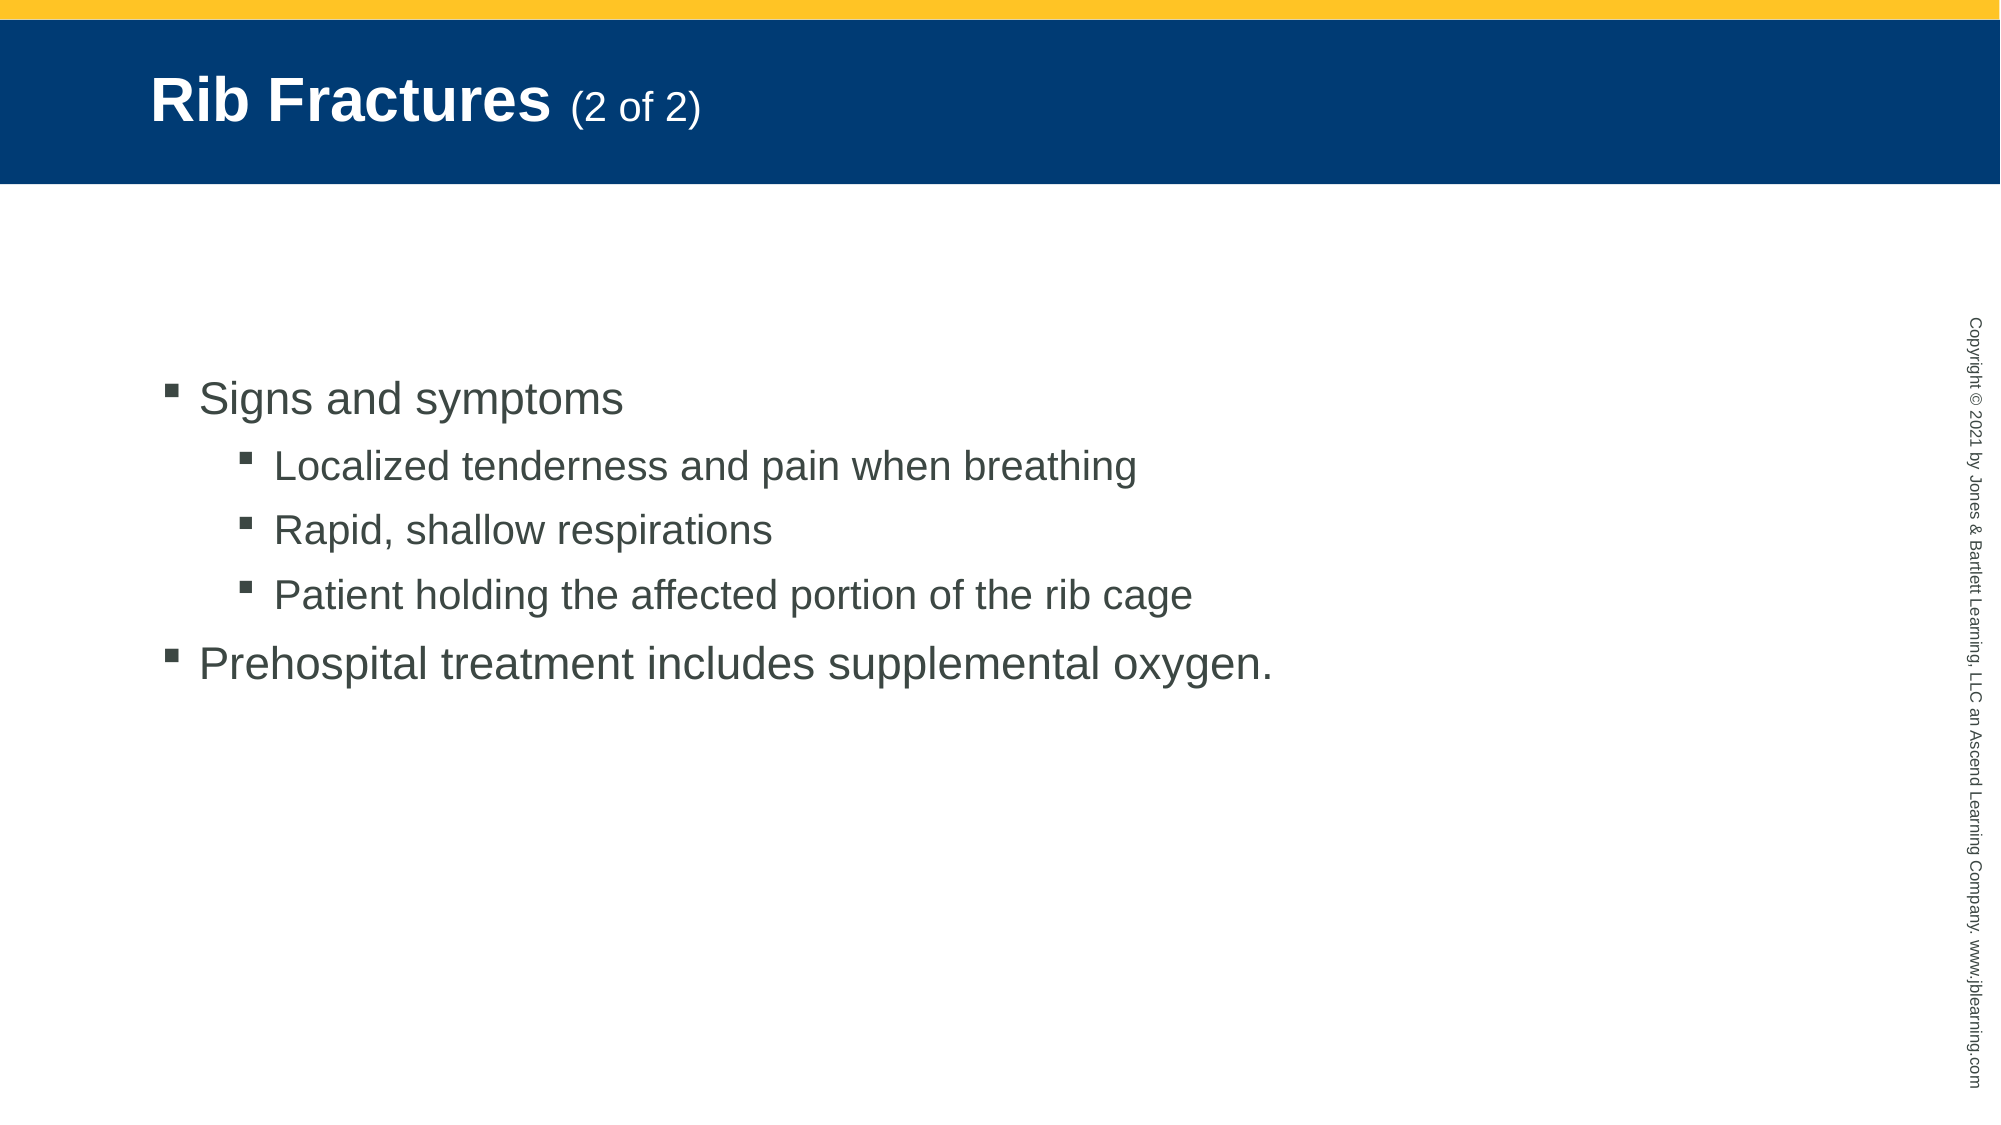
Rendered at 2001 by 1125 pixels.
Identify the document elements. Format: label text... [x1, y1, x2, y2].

title Rib Fractures (2 of 2) [0, 19, 2000, 185]
list Signs and symptoms Localized tenderness and pain when breathing Rapid, shallow respirations Patient holding the affected portion of the rib cage Prehospital treatment includes supplemental oxygen. [146, 361, 1859, 1016]
